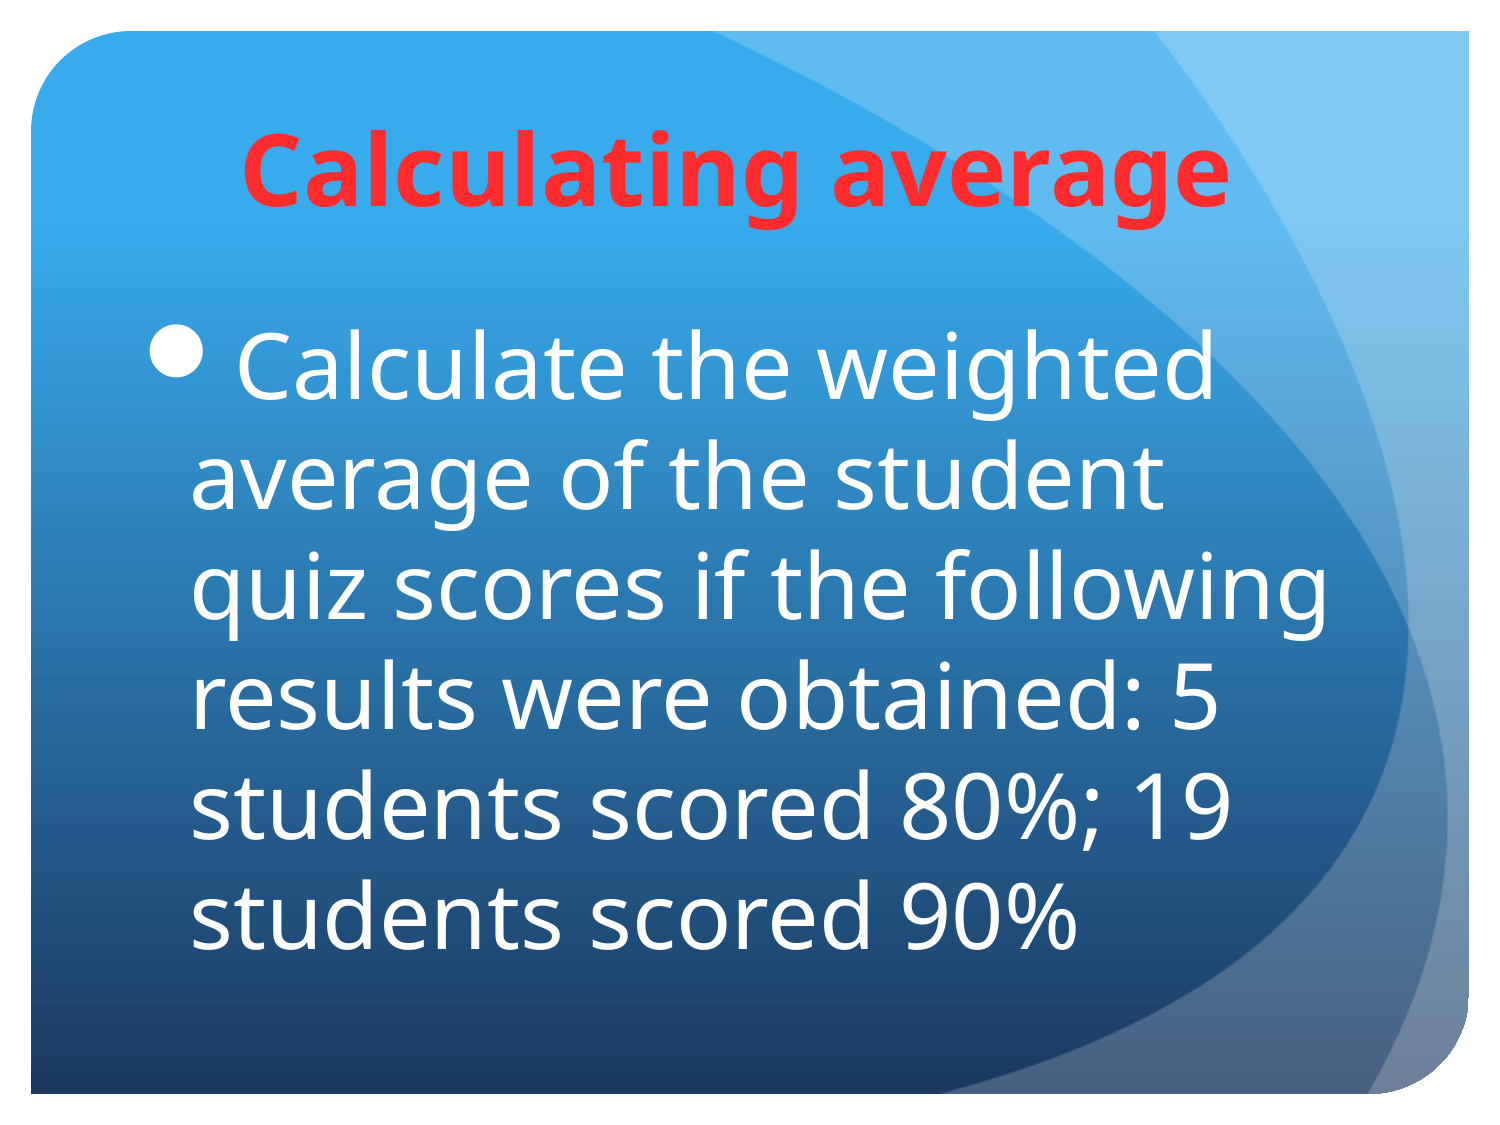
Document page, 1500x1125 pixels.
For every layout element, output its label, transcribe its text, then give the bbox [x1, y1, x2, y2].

title Calculating average [127, 62, 1372, 234]
picture [24, 30, 1473, 1094]
list Calculate the weighted average of the student quiz scores if the following results were obtained: 5 students scored 80%; 19 students scored 90% [127, 299, 1372, 991]
